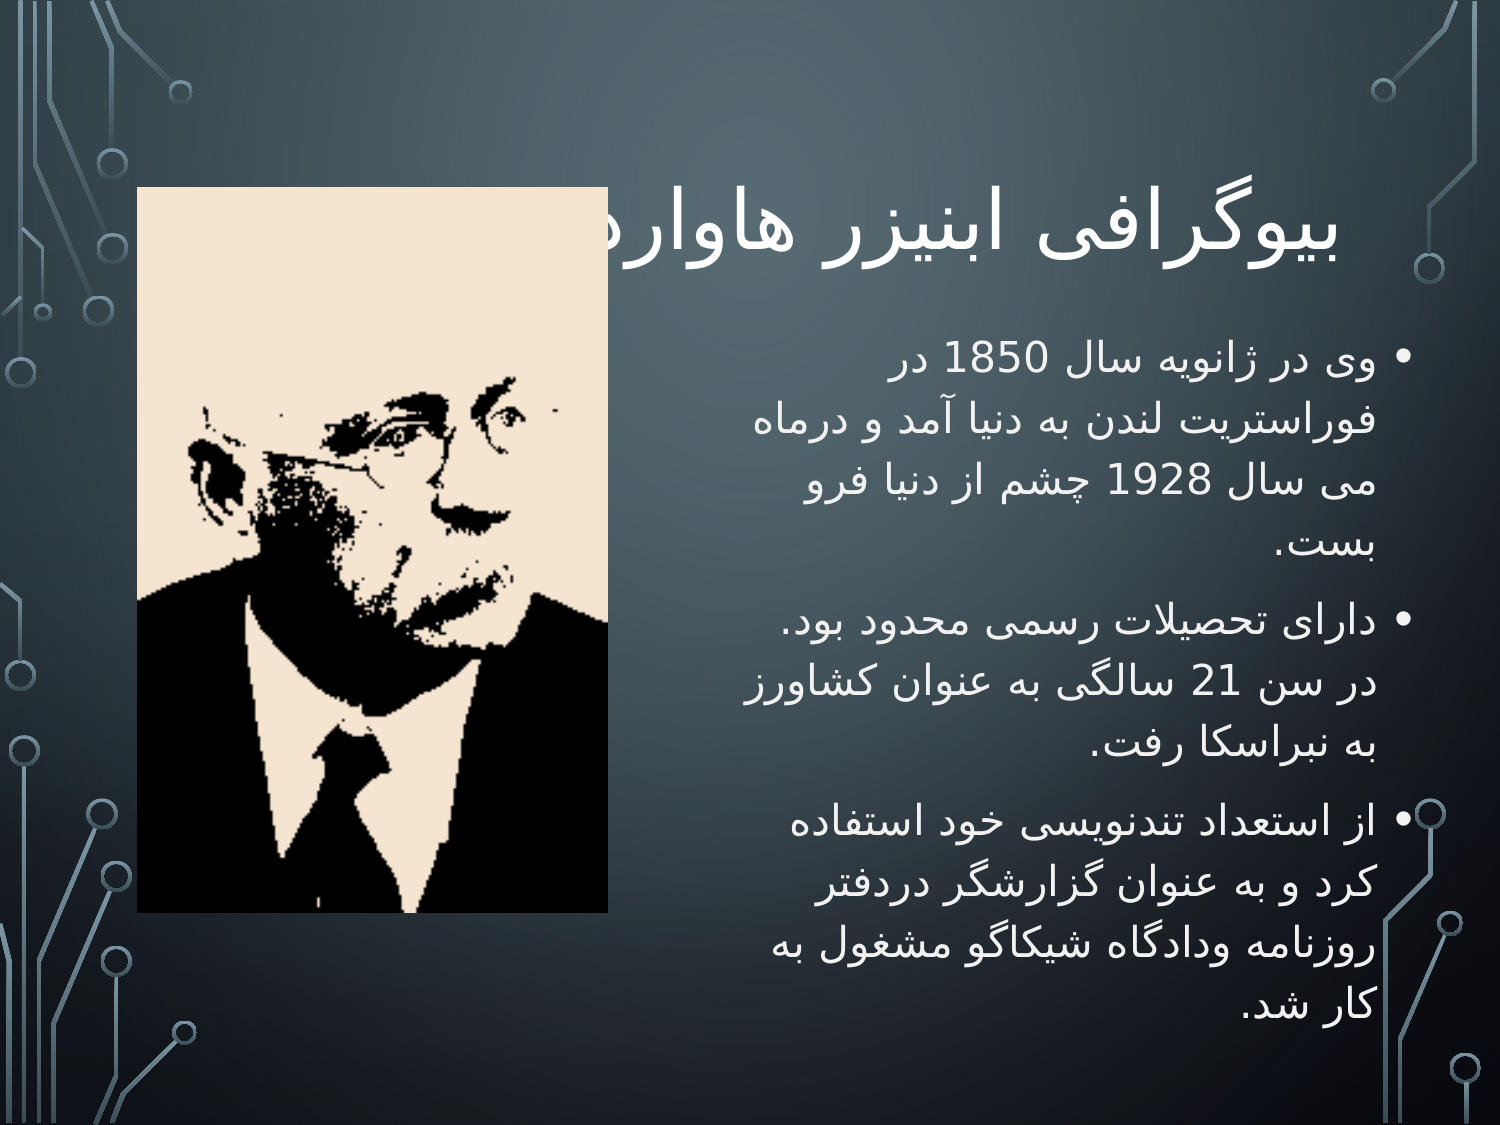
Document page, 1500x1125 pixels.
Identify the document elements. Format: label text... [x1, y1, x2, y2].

list وی در ژانویه سال 1850 در فوراستریت لندن به دنیا آمد و درماه می سال 1928 چشم از دنیا فرو بست. دارای تحصیلات رسمی محدود بود. در سن 21 سالگی به عنوان کشاورز به نبراسکا رفت. از استعداد تندنویسی خود استفاده کرد و به عنوان گزارشگر دردفتر روزنامه ودادگاه شیکاگو مشغول به کار شد. [712, 312, 1425, 1038]
picture [137, 187, 608, 913]
title بیوگرافی ابنیزر هاوارد [140, 101, 1360, 344]
